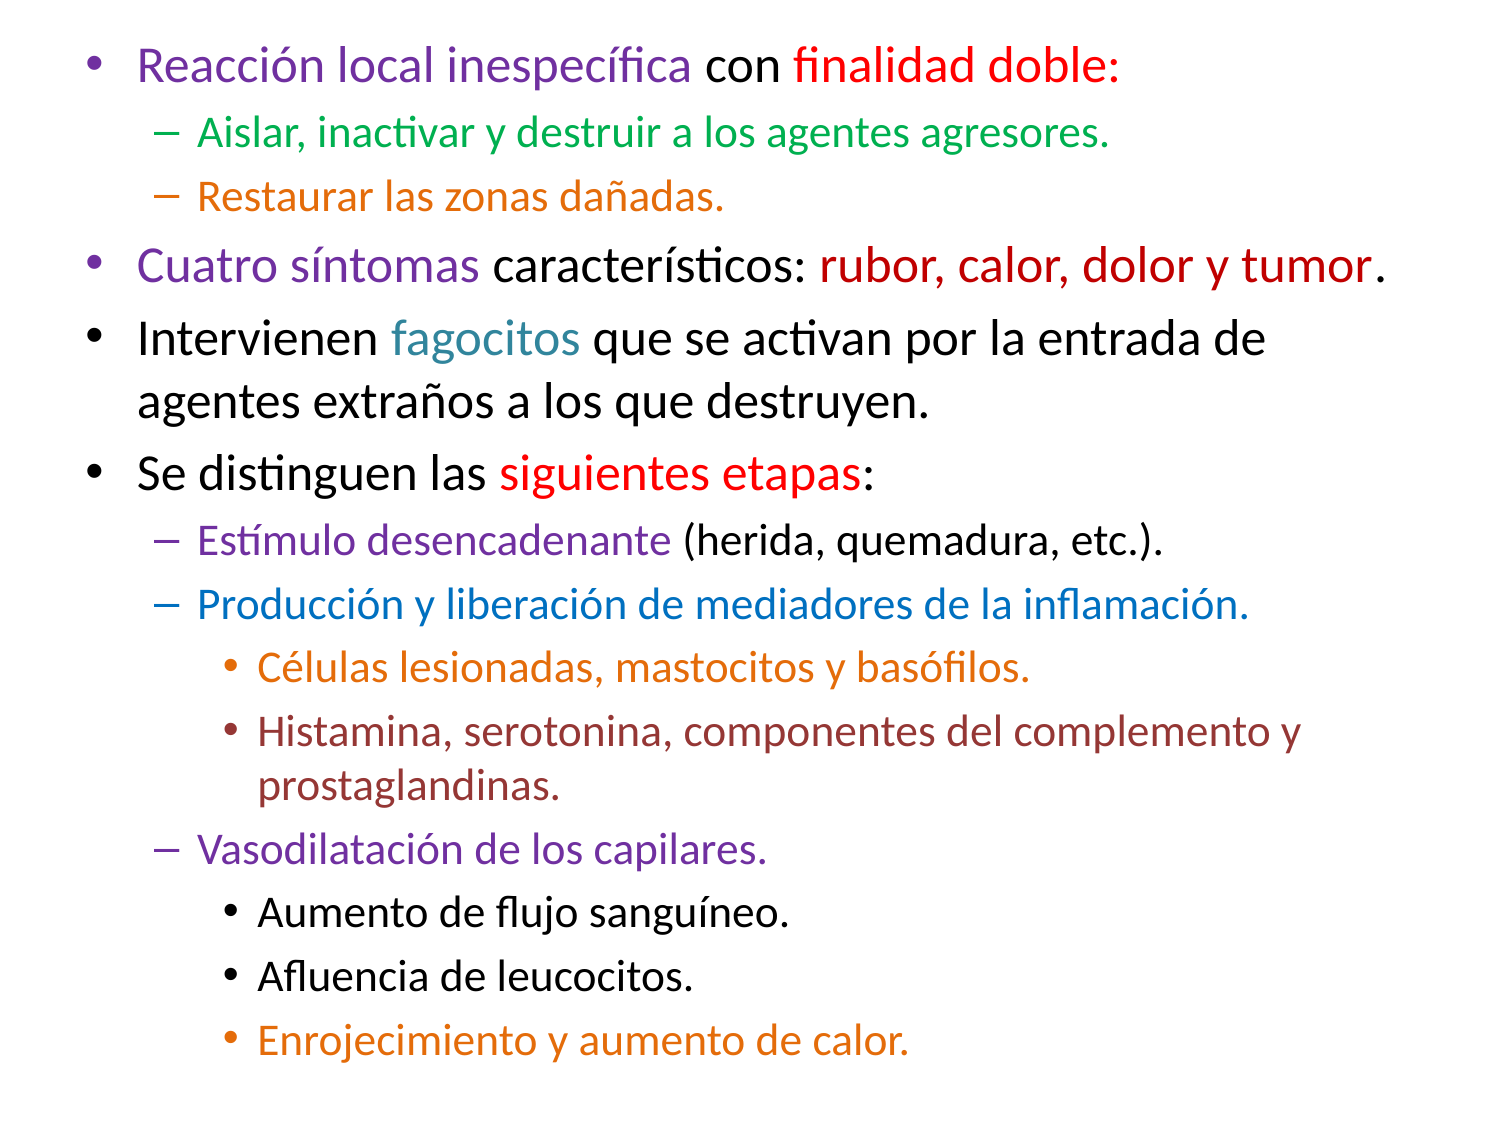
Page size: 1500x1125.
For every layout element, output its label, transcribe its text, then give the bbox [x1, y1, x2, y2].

list Reacción local inespecífica con finalidad doble: Aislar, inactivar y destruir a los agentes agresores. Restaurar las zonas dañadas. Cuatro síntomas característicos: rubor, calor, dolor y tumor. Intervienen fagocitos que se activan por la entrada de agentes extraños a los que destruyen. Se distinguen las siguientes etapas: Estímulo desencadenante (herida, quemadura, etc.). Producción y liberación de mediadores de la inflamación. Células lesionadas, mastocitos y basófilos. Histamina, serotonina, componentes del complemento y prostaglandinas. Vasodilatación de los capilares. Aumento de flujo sanguíneo. Afluencia de leucocitos. Enrojecimiento y aumento de calor. [70, 23, 1425, 1090]
